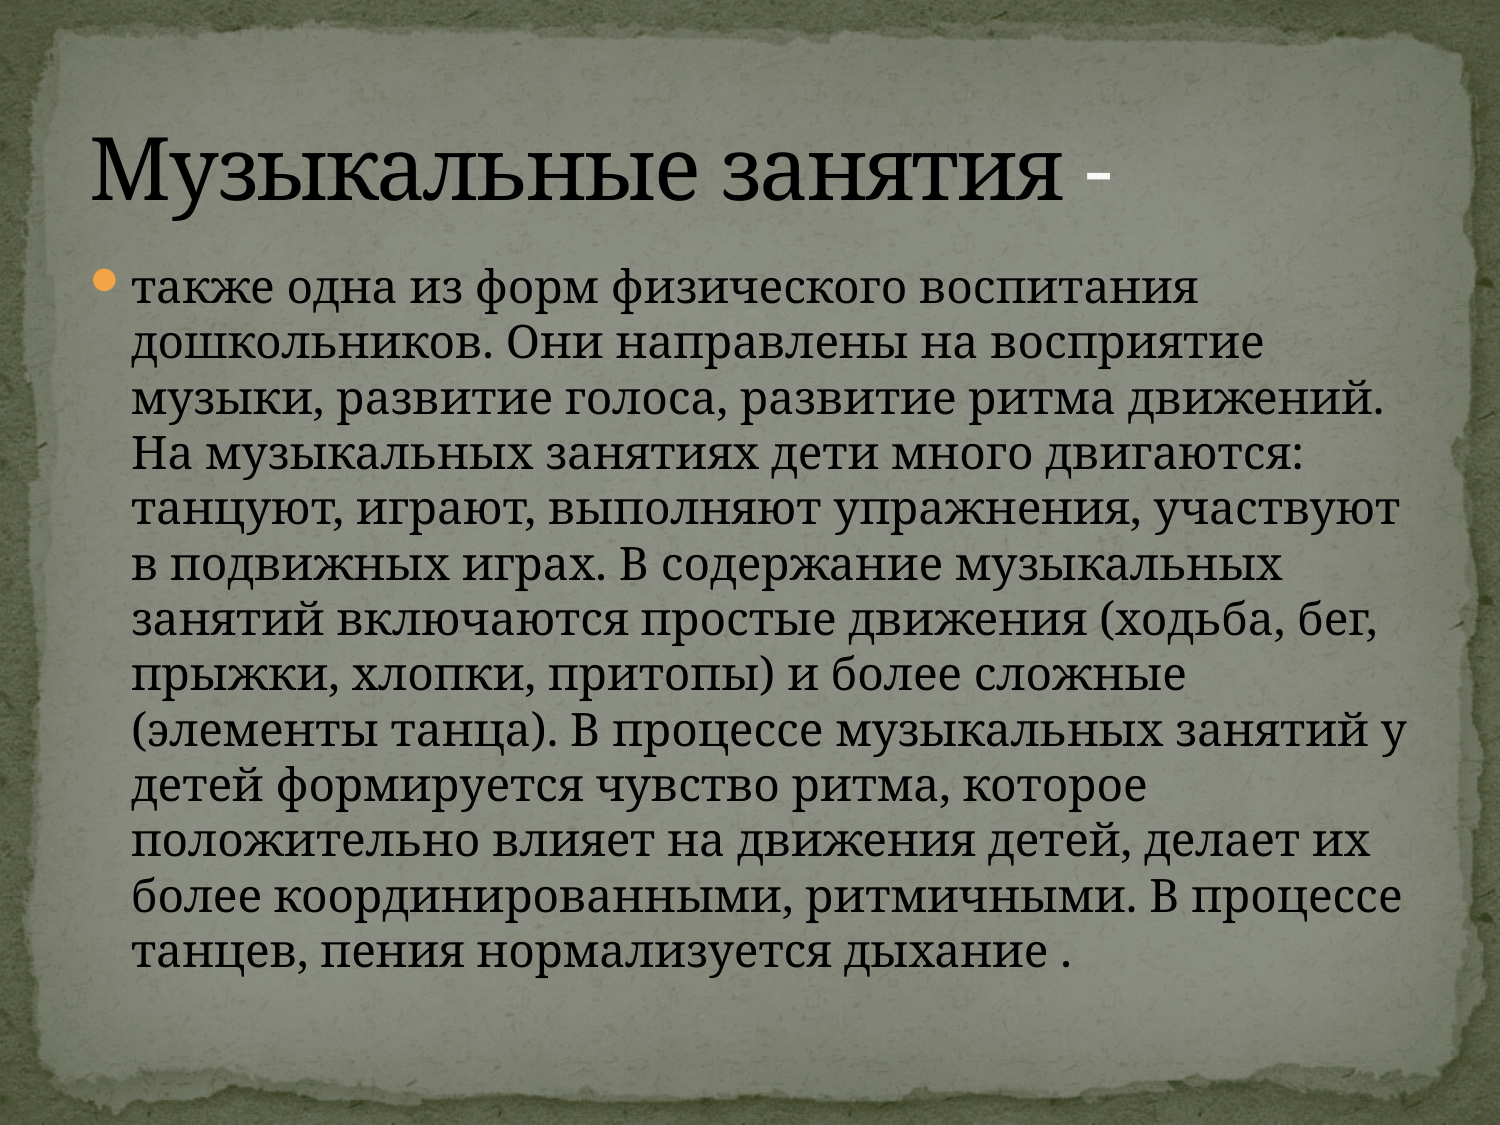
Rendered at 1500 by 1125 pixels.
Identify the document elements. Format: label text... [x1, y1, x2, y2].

list также одна из форм физического воспитания дошкольников. Они направлены на восприятие музыки, развитие голоса, развитие ритма движений. На музыкальных занятиях дети много двигаются: танцуют, играют, выполняют упражнения, участвуют в подвижных играх. В содержание музыкальных занятий включаются простые движения (ходьба, бег, прыжки, хлопки, притопы) и более сложные (элементы танца). В процессе музыкальных занятий у детей формируется чувство ритма, которое положительно влияет на движения детей, делает их более координированными, ритмичными. В процессе танцев, пения нормализуется дыхание . [75, 249, 1425, 1000]
title Музыкальные занятия - [74, 24, 1425, 225]
